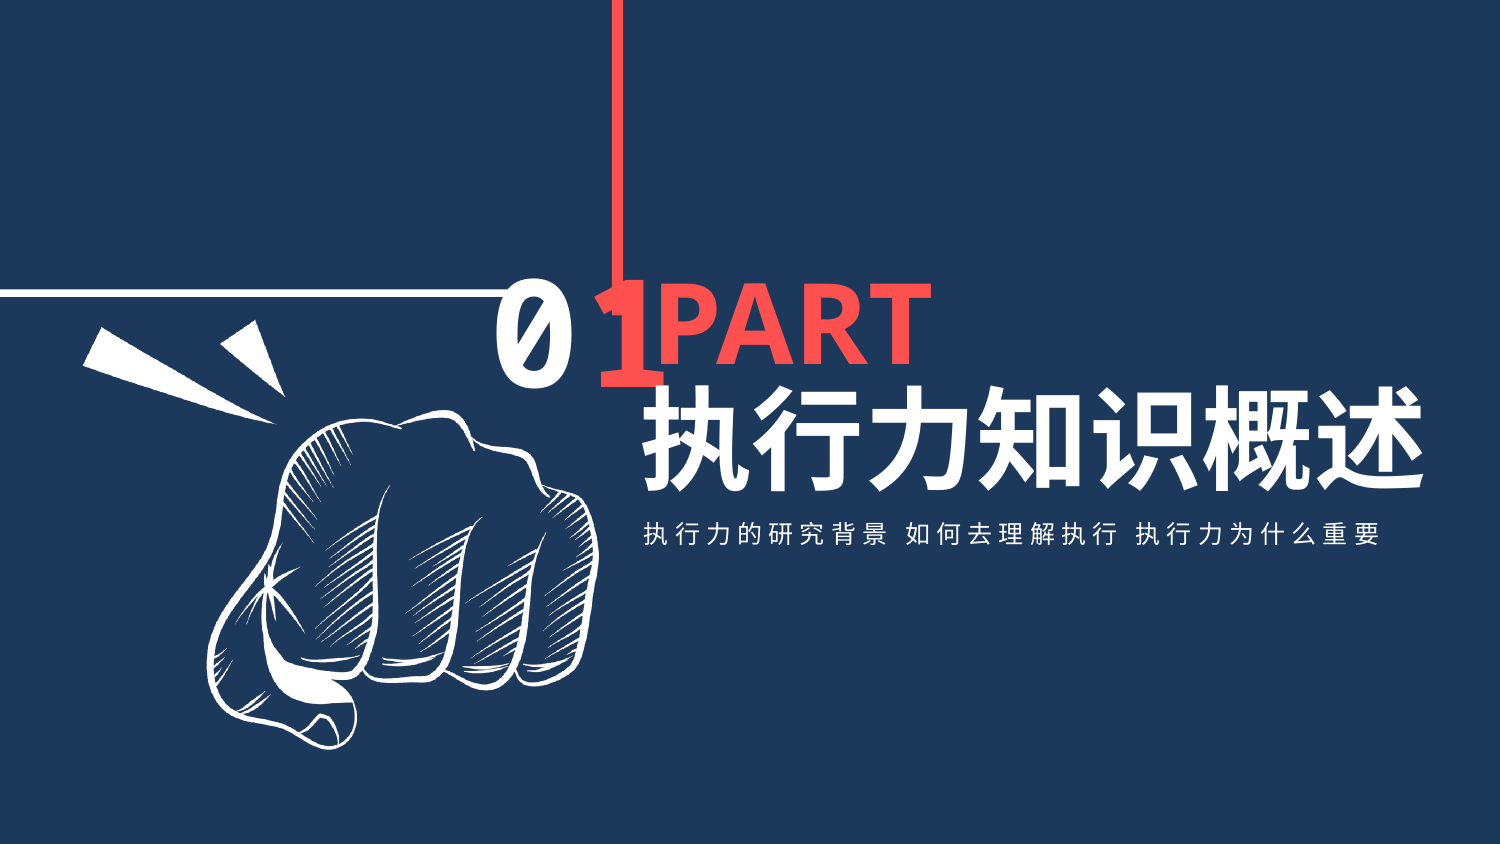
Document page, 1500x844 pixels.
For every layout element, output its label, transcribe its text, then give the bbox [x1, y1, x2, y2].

text_box 01 [624, 231, 691, 369]
text_box [0, 288, 513, 298]
text_box 01 [478, 231, 611, 296]
picture [74, 296, 625, 767]
text_box PART [651, 251, 982, 388]
text_box 执行力的研究背景 如何去理解执行 执行力为什么重要 [643, 515, 1427, 549]
text_box [611, 0, 624, 296]
text_box 执行力知识概述 [625, 369, 1427, 505]
